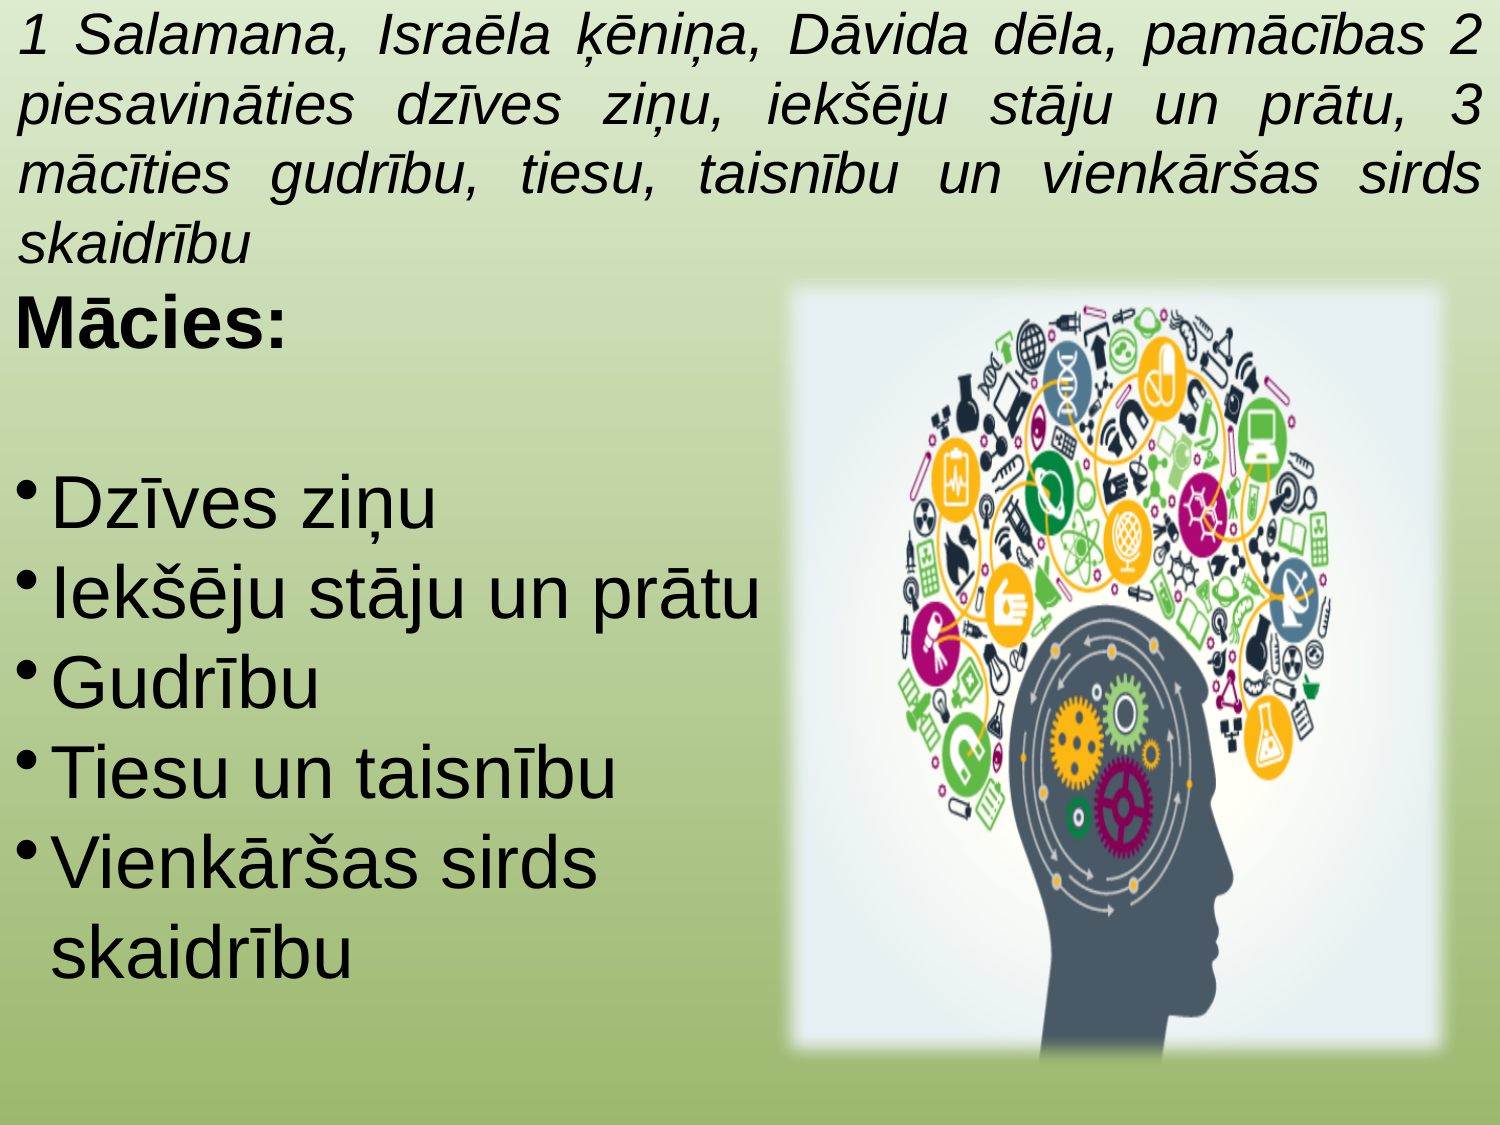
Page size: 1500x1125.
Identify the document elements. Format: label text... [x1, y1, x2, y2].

picture [773, 269, 1460, 1067]
list 1 Salamana, Israēla ķēniņa, Dāvida dēla, pamācības 2 piesavināties dzīves ziņu, iekšēju stāju un prātu, 3 mācīties gudrību, tiesu, taisnību un vienkāršas sirds skaidrību [0, 0, 1500, 166]
text_box Mācies: Dzīves ziņu Iekšēju stāju un prātu Gudrību Tiesu un taisnību Vienkāršas sirds skaidrību [0, 266, 786, 1002]
